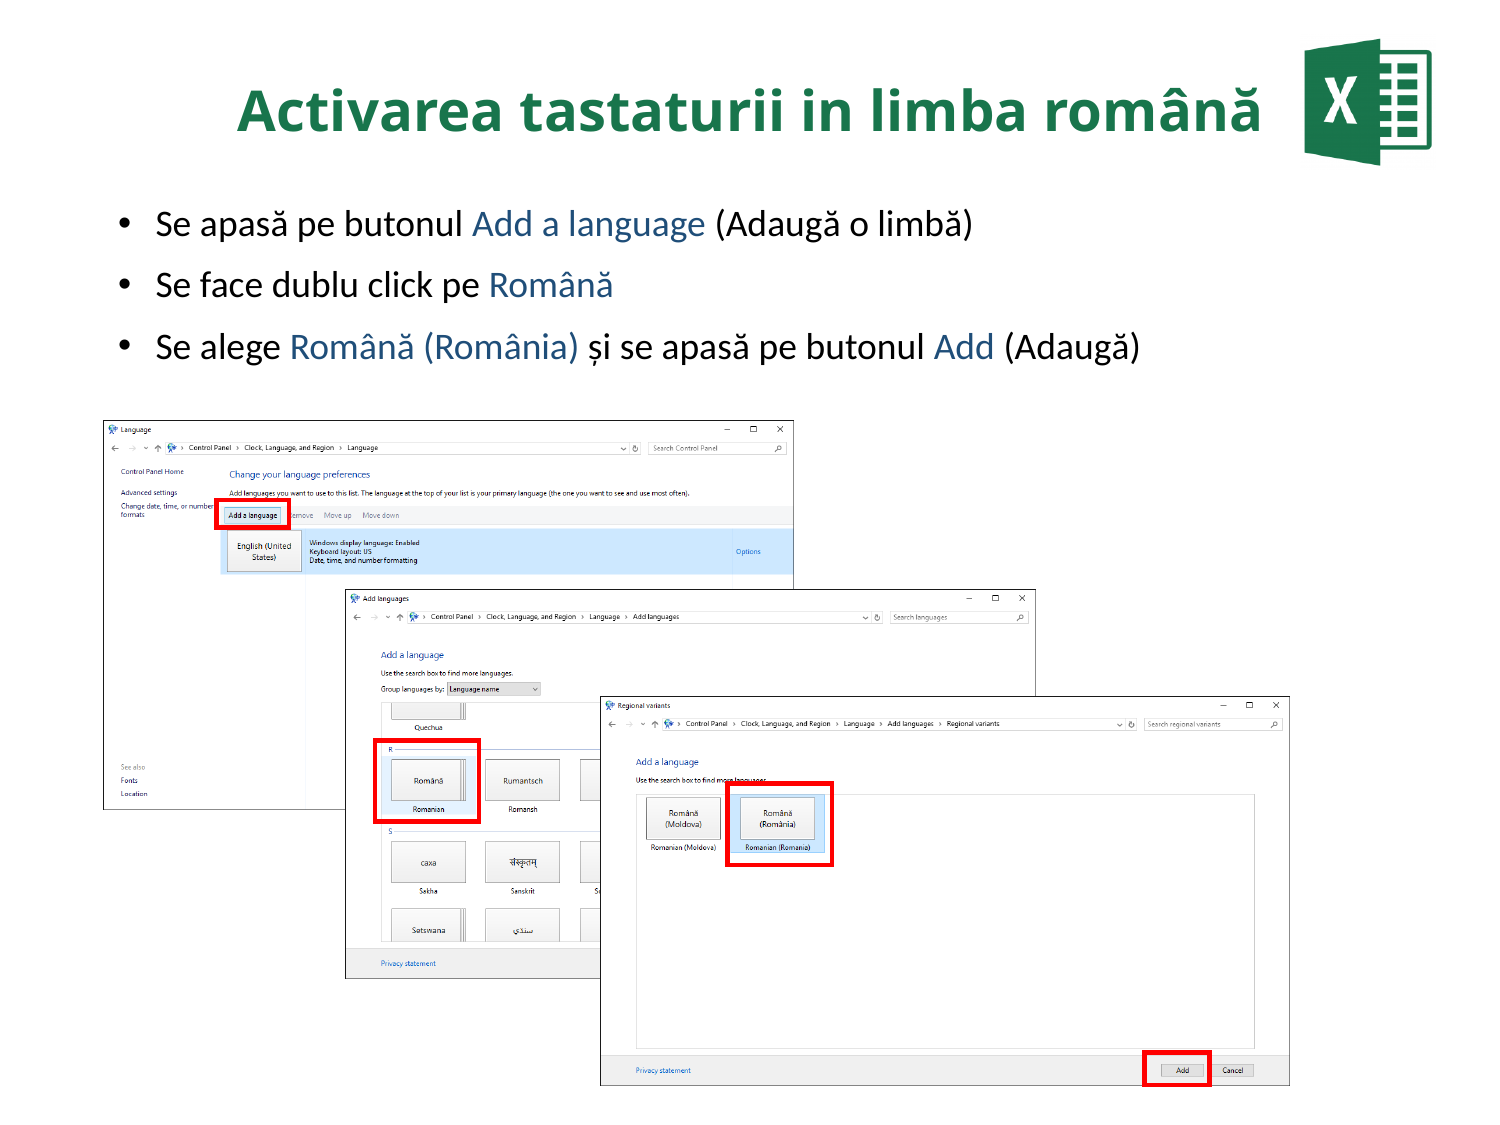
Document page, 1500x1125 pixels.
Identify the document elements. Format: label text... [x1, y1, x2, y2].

picture [1300, 34, 1436, 170]
title Activarea tastaturii in limba română [103, 59, 1279, 168]
list Se apasă pe butonul Add a language (Adaugă o limbă) Se face dublu click pe Română Se alege Română (România) şi se apasă pe butonul Add (Adaugă) [103, 196, 1397, 1034]
picture [103, 420, 1290, 1086]
